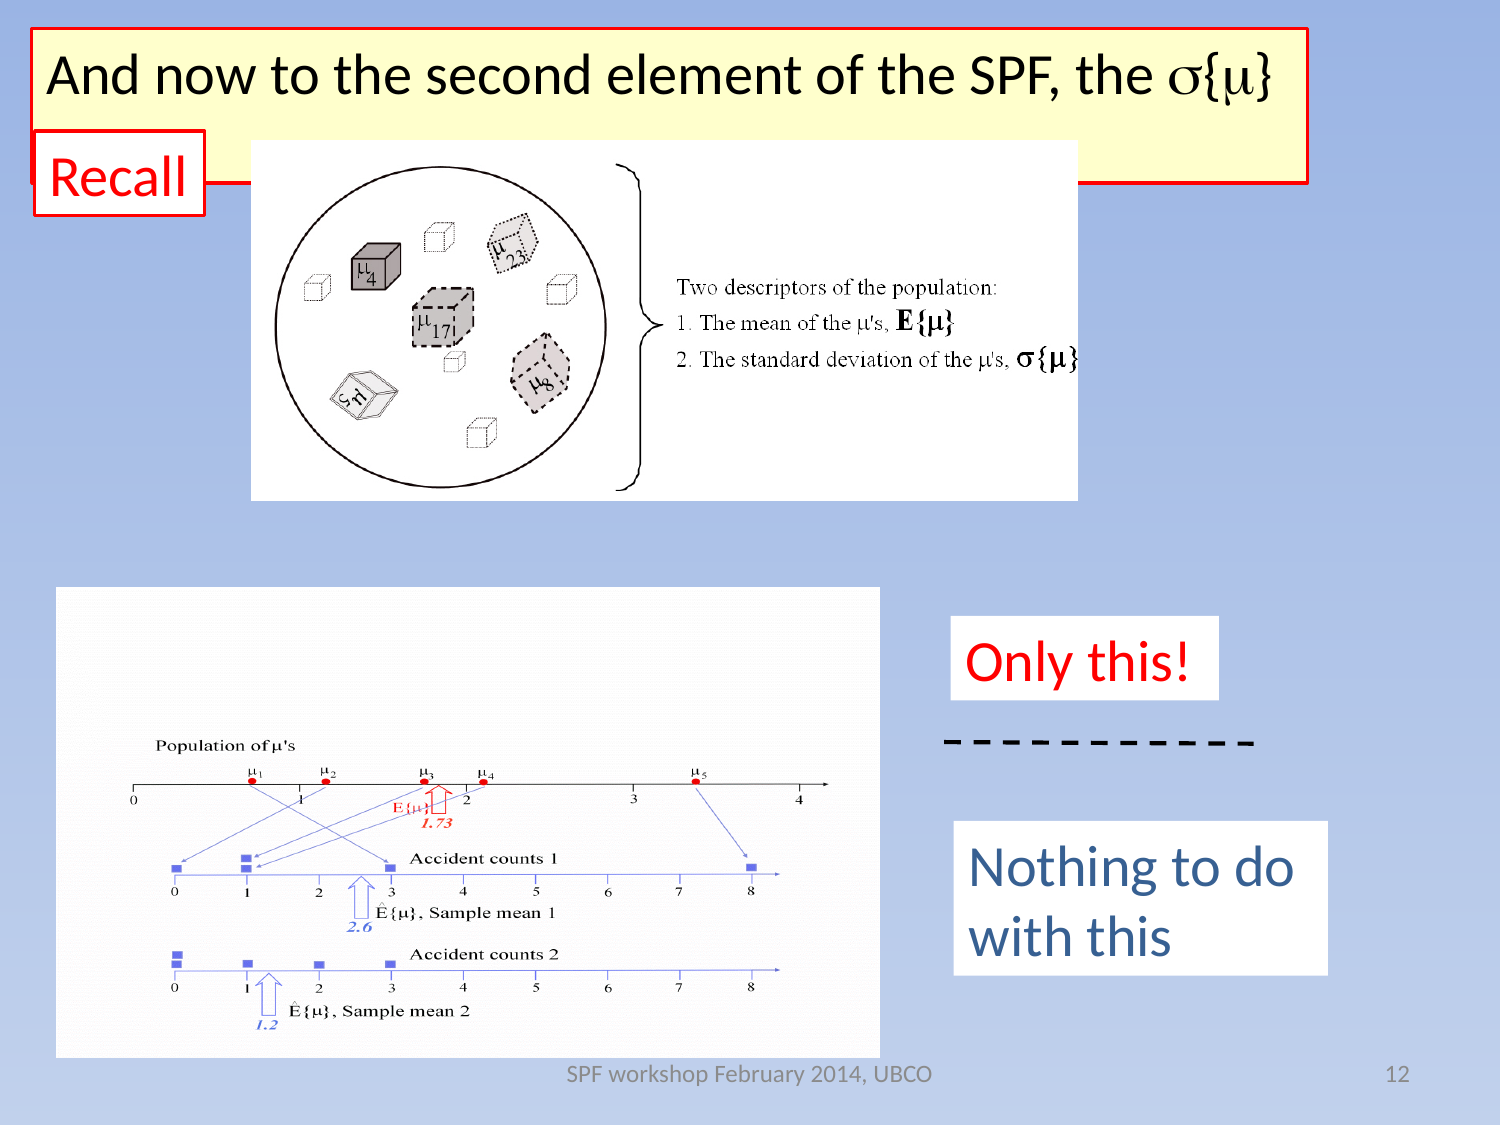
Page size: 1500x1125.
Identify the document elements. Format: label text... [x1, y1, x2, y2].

text_box Recall [34, 131, 205, 216]
slide_number 12 [1074, 1042, 1425, 1103]
text_box Nothing to do with this [953, 820, 1328, 976]
picture [250, 140, 1078, 501]
text_box Only this! [950, 615, 1219, 701]
text_box And now to the second element of the SPF, the s{m} [31, 28, 1308, 184]
picture [56, 587, 880, 1059]
footer SPF workshop February 2014, UBCO [512, 1042, 988, 1103]
